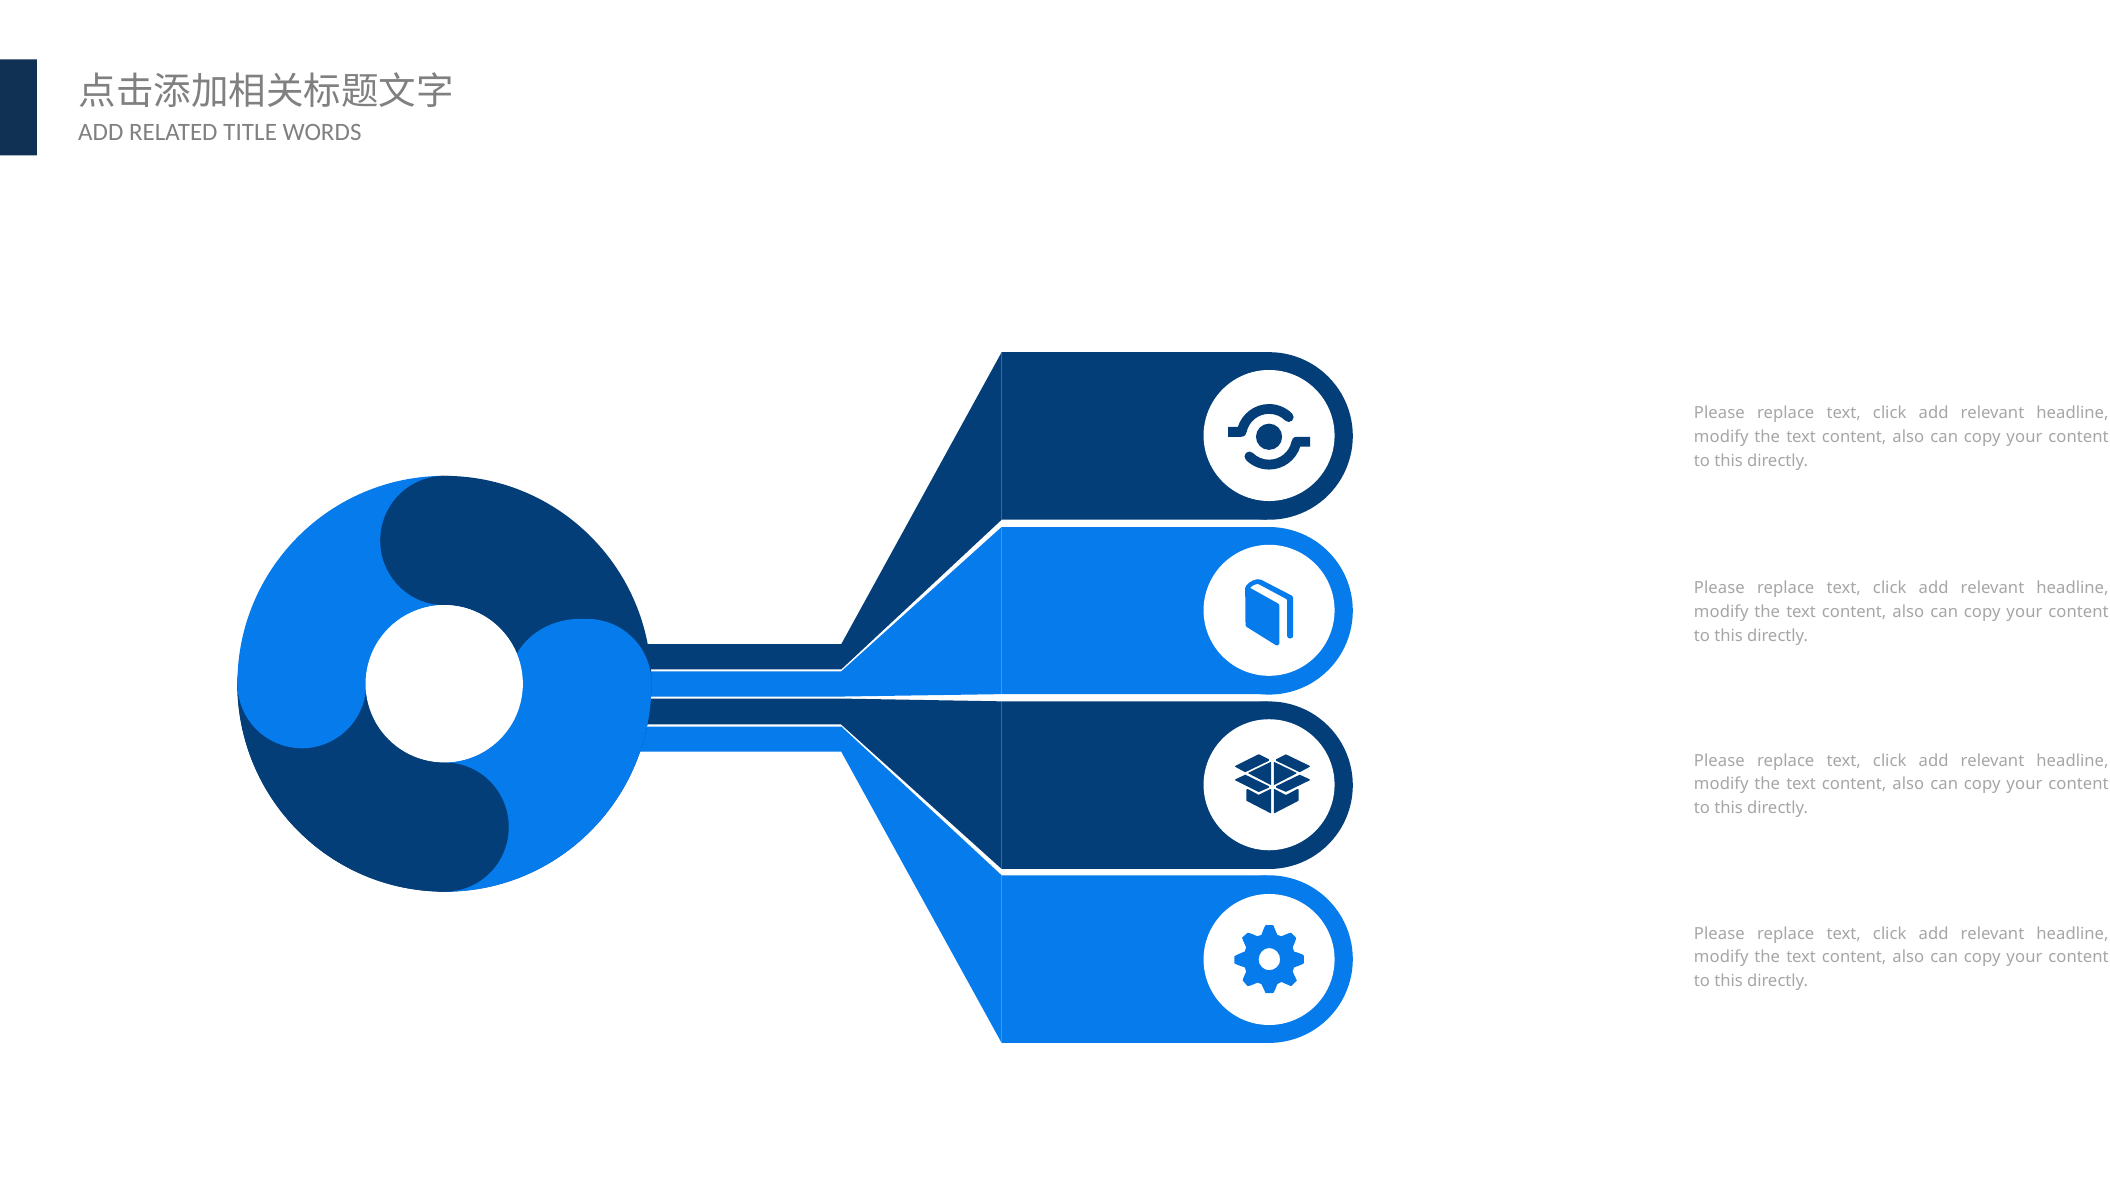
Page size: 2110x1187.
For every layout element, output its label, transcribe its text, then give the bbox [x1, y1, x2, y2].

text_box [652, 698, 1353, 726]
list Please replace text, click add relevant headline, modify the text content, also can copy your content to this directly. [1693, 397, 2110, 572]
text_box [639, 726, 1353, 1043]
list Please replace text, click add relevant headline, modify the text content, also can copy your content to this directly. [1693, 918, 2110, 1187]
text_box 点击添加相关标题文字 [62, 59, 470, 121]
list Please replace text, click add relevant headline, modify the text content, also can copy your content to this directly. [1693, 572, 2110, 745]
text_box ADD RELATED TITLE WORDS [62, 107, 379, 154]
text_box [639, 352, 1353, 526]
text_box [237, 475, 652, 892]
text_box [652, 526, 1353, 697]
list Please replace text, click add relevant headline, modify the text content, also can copy your content to this directly. [1693, 745, 2110, 918]
